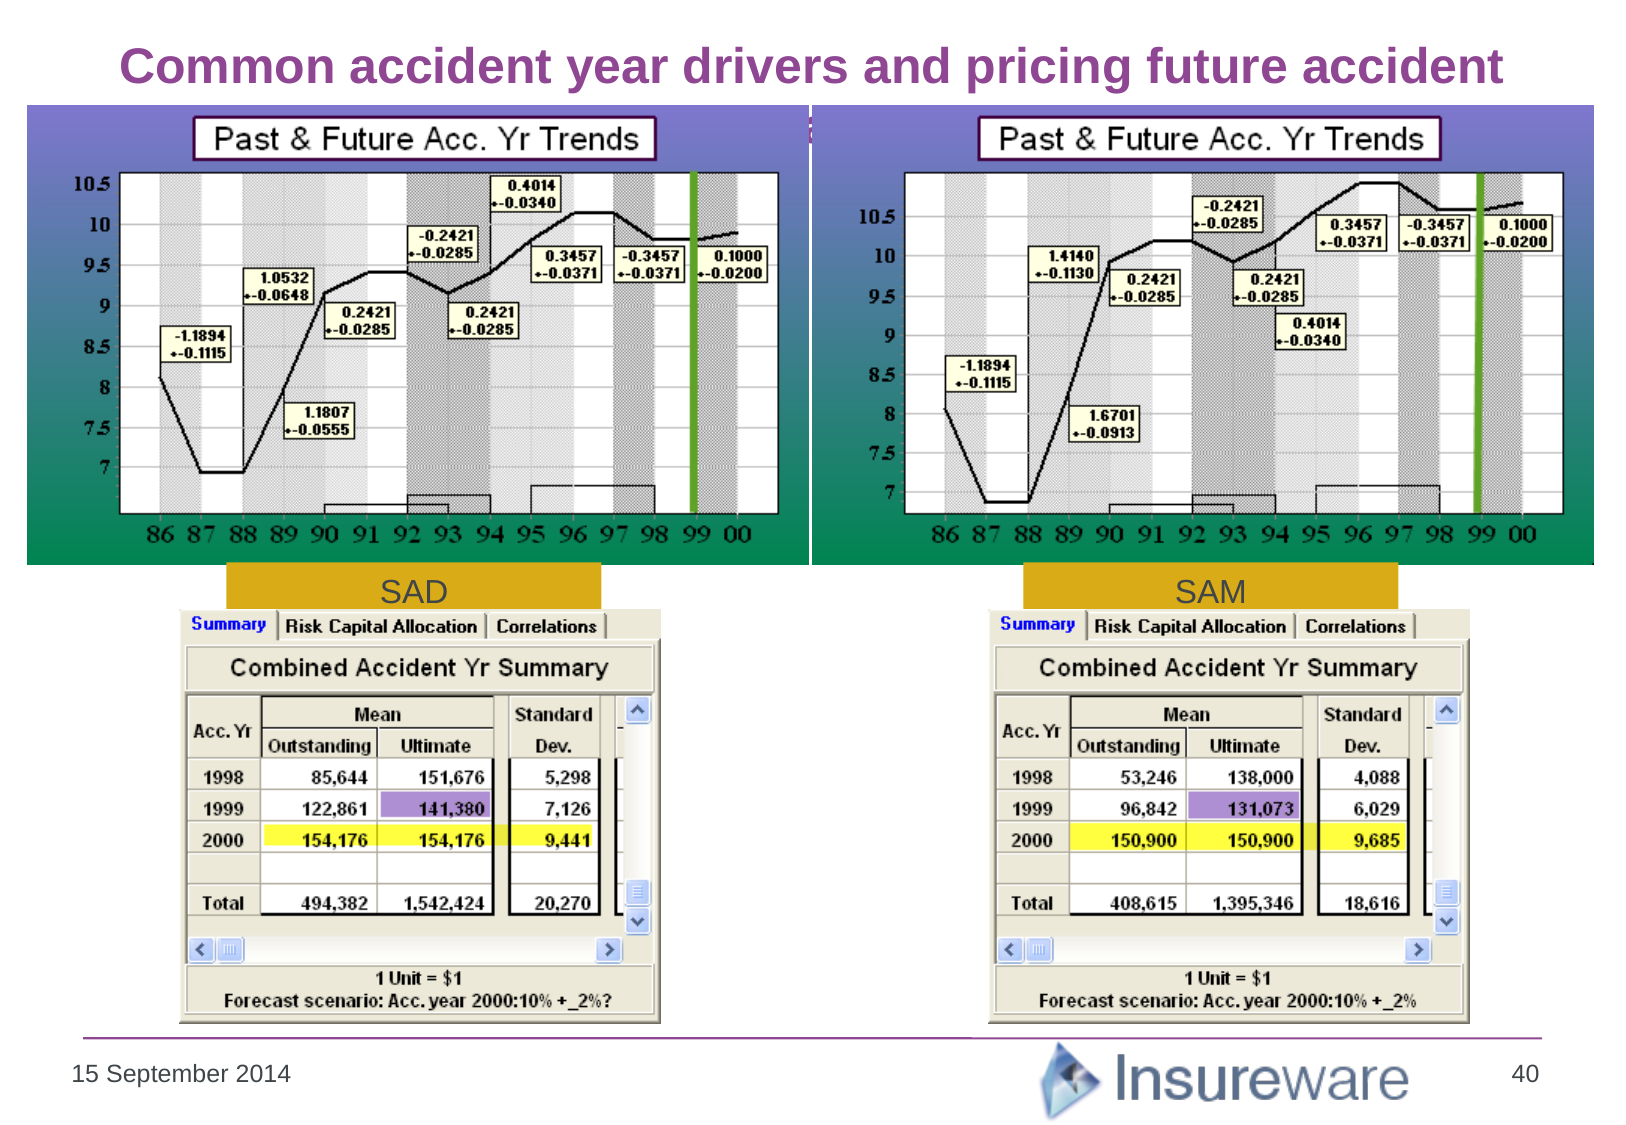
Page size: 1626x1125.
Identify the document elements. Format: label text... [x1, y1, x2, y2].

text_box SAD [226, 572, 602, 607]
picture [988, 609, 1470, 1024]
picture [179, 609, 661, 1024]
text_box SAM [1023, 572, 1399, 607]
picture [1036, 1039, 1416, 1125]
picture [812, 105, 1594, 566]
title Common accident year drivers and pricing future accident years [75, 0, 1550, 104]
picture [27, 105, 809, 566]
slide_number 40 [1439, 1050, 1555, 1106]
